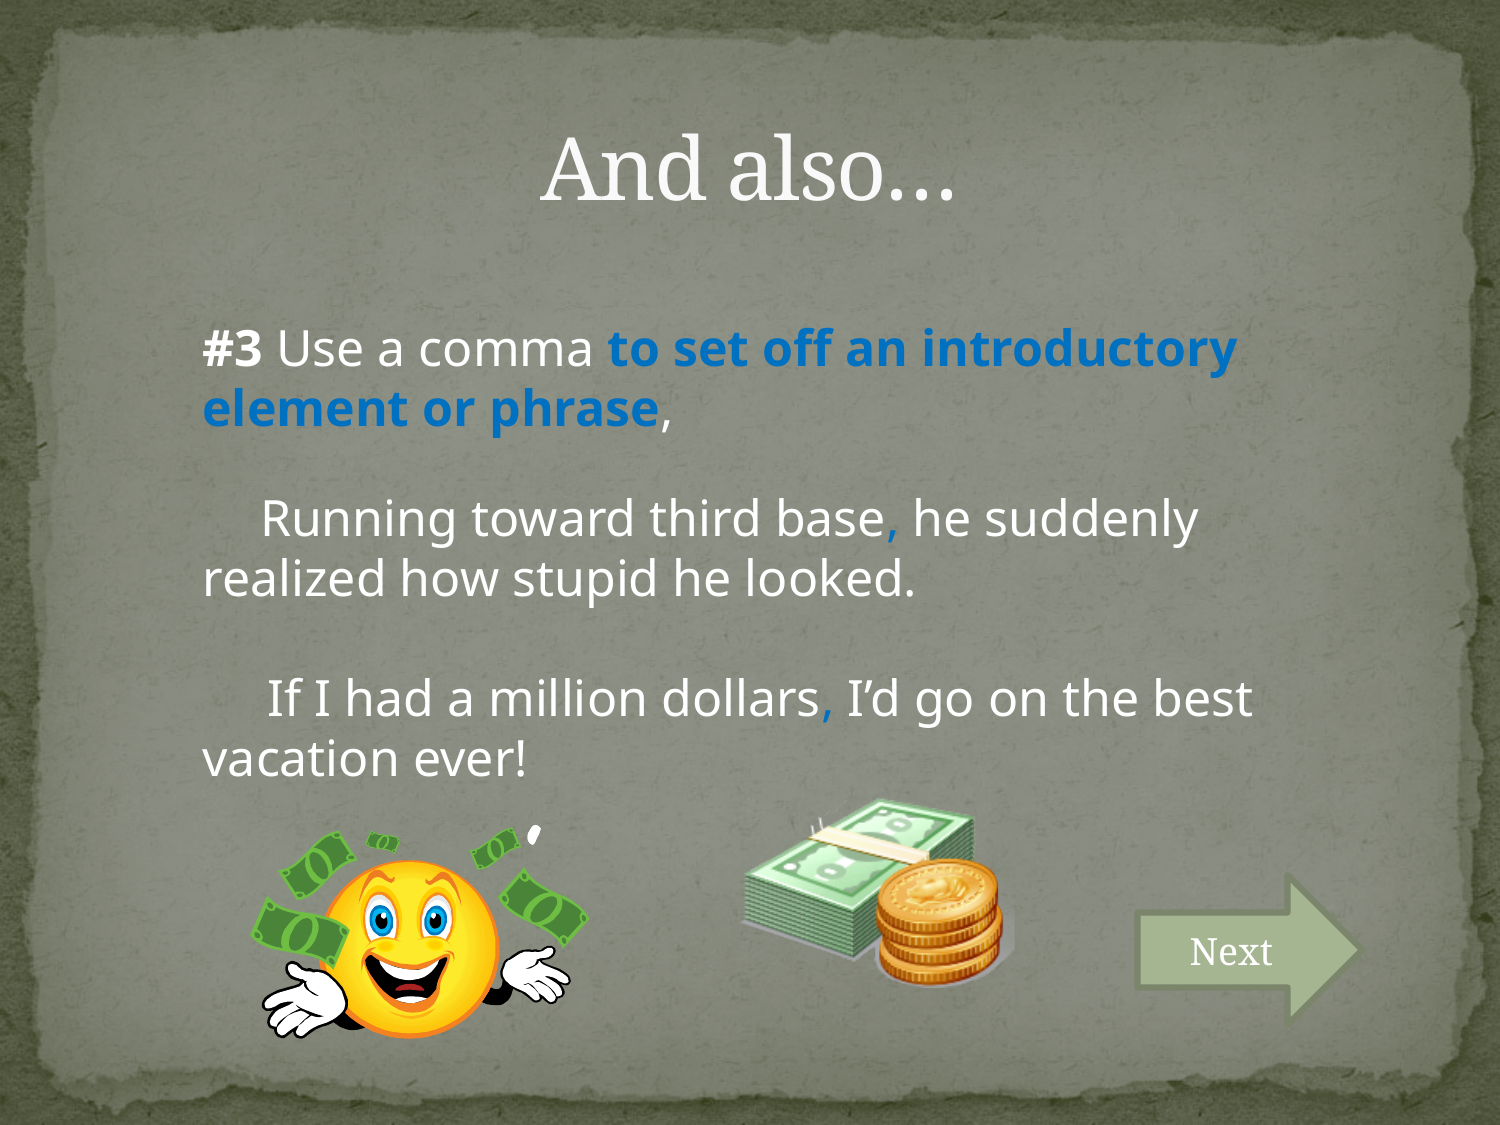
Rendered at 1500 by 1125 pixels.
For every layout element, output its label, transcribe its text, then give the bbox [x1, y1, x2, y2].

text_box #3 Use a comma to set off an introductory element or phrase, Running toward third base, he suddenly realized how stupid he looked. If I had a million dollars, I’d go on the best vacation ever! [187, 309, 1363, 795]
picture [251, 826, 589, 1039]
title And also… [74, 24, 1425, 225]
text_box Next [1134, 872, 1366, 1028]
picture [737, 749, 1019, 1032]
